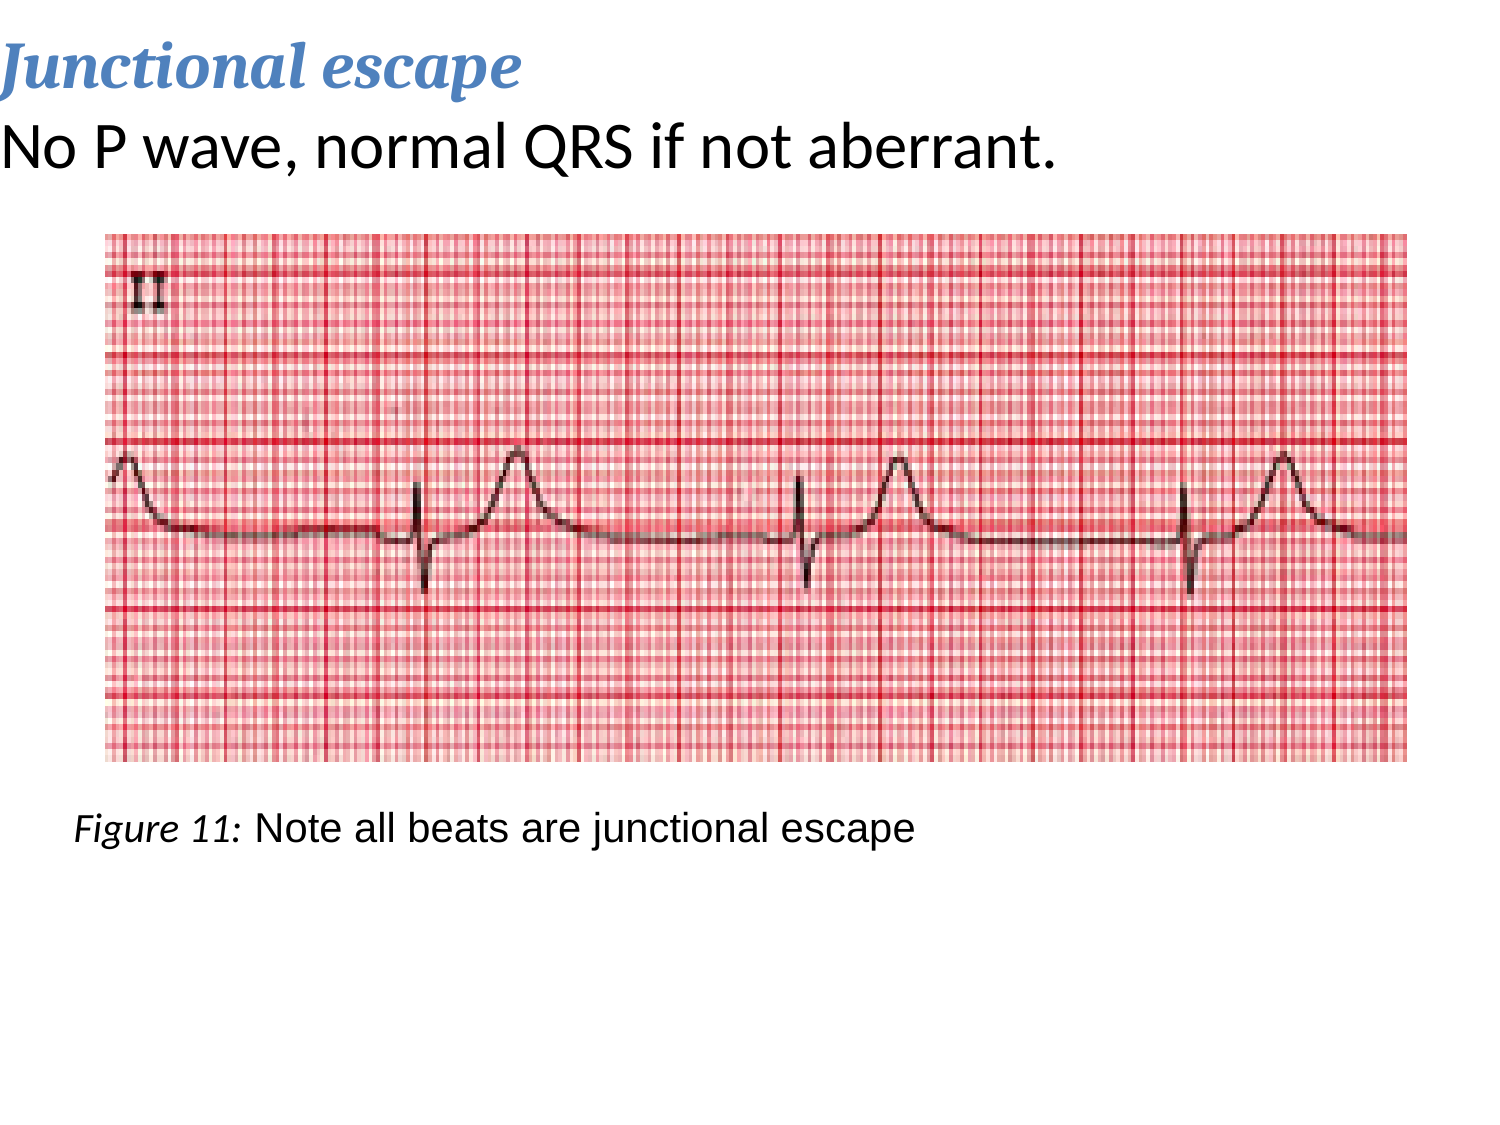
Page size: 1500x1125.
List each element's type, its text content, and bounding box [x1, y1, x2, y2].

text_box Junctional escape No P wave, normal QRS if not aberrant. [0, 0, 1500, 182]
picture [105, 234, 1407, 762]
text_box Figure 11: Note all beats are junctional escape [58, 715, 1430, 858]
